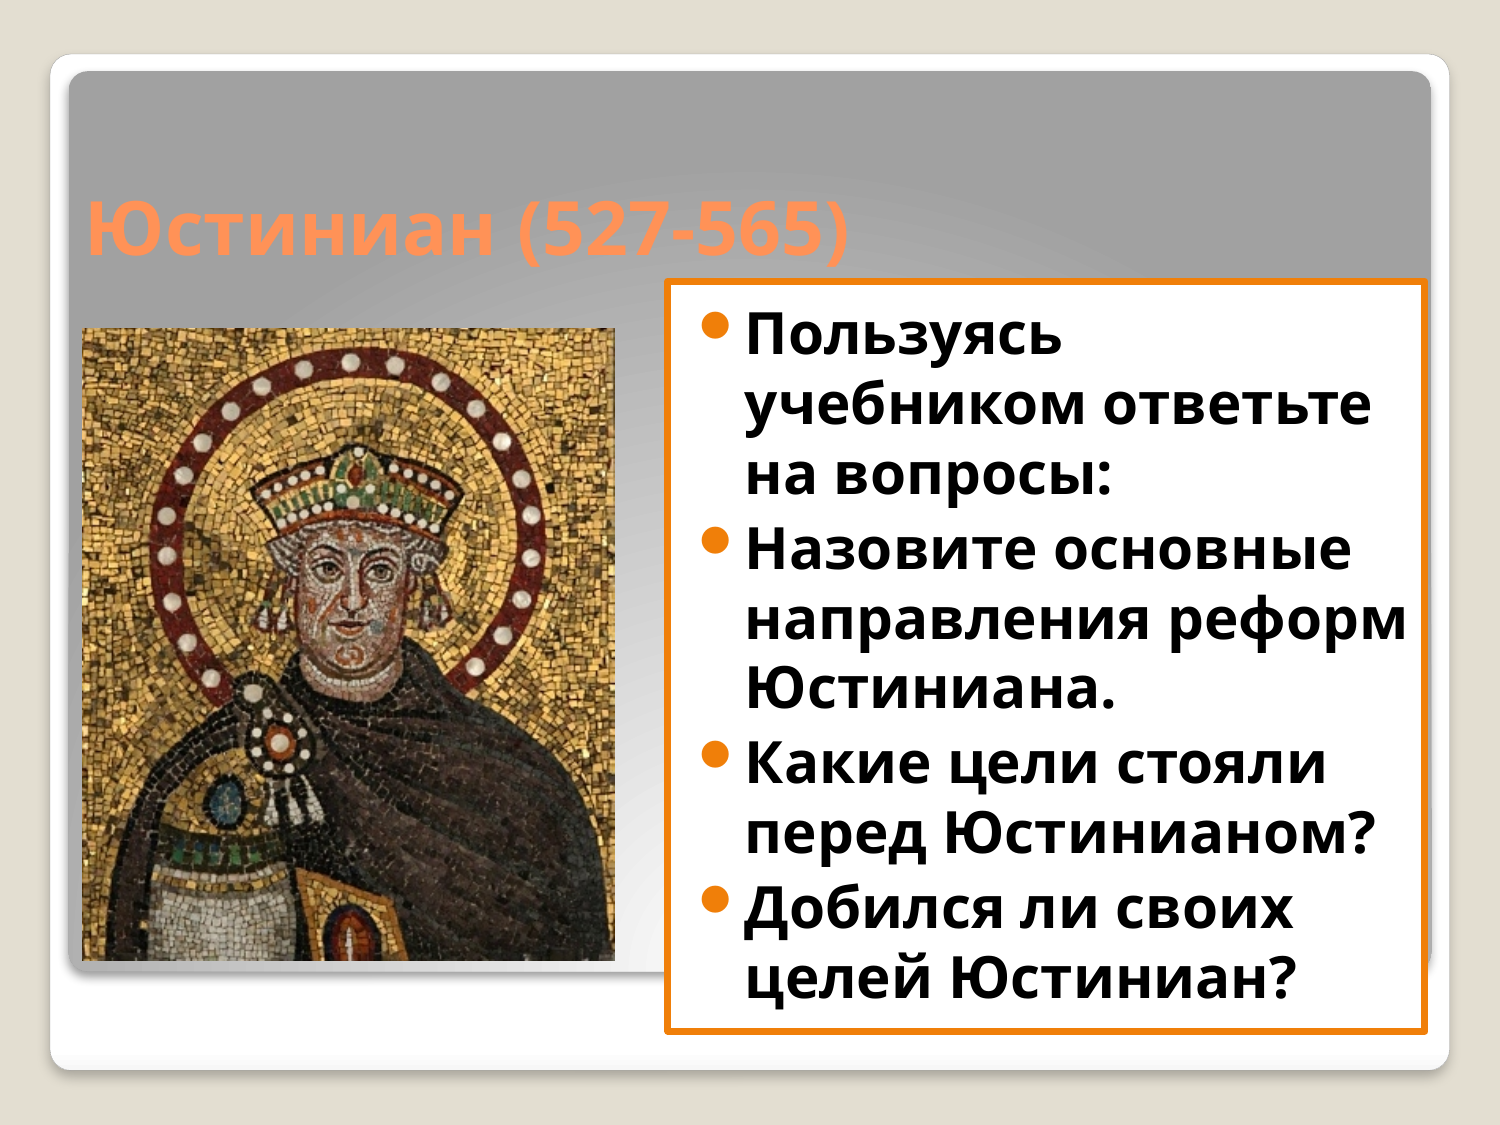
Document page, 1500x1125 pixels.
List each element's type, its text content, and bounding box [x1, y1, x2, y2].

picture [81, 327, 615, 962]
title Юстиниан (527-565) [70, 105, 1413, 278]
list Пользуясь учебником ответьте на вопросы: Назовите основные направления реформ Юстиниана. Какие цели стояли перед Юстинианом? Добился ли своих целей Юстиниан? [664, 278, 1428, 1035]
